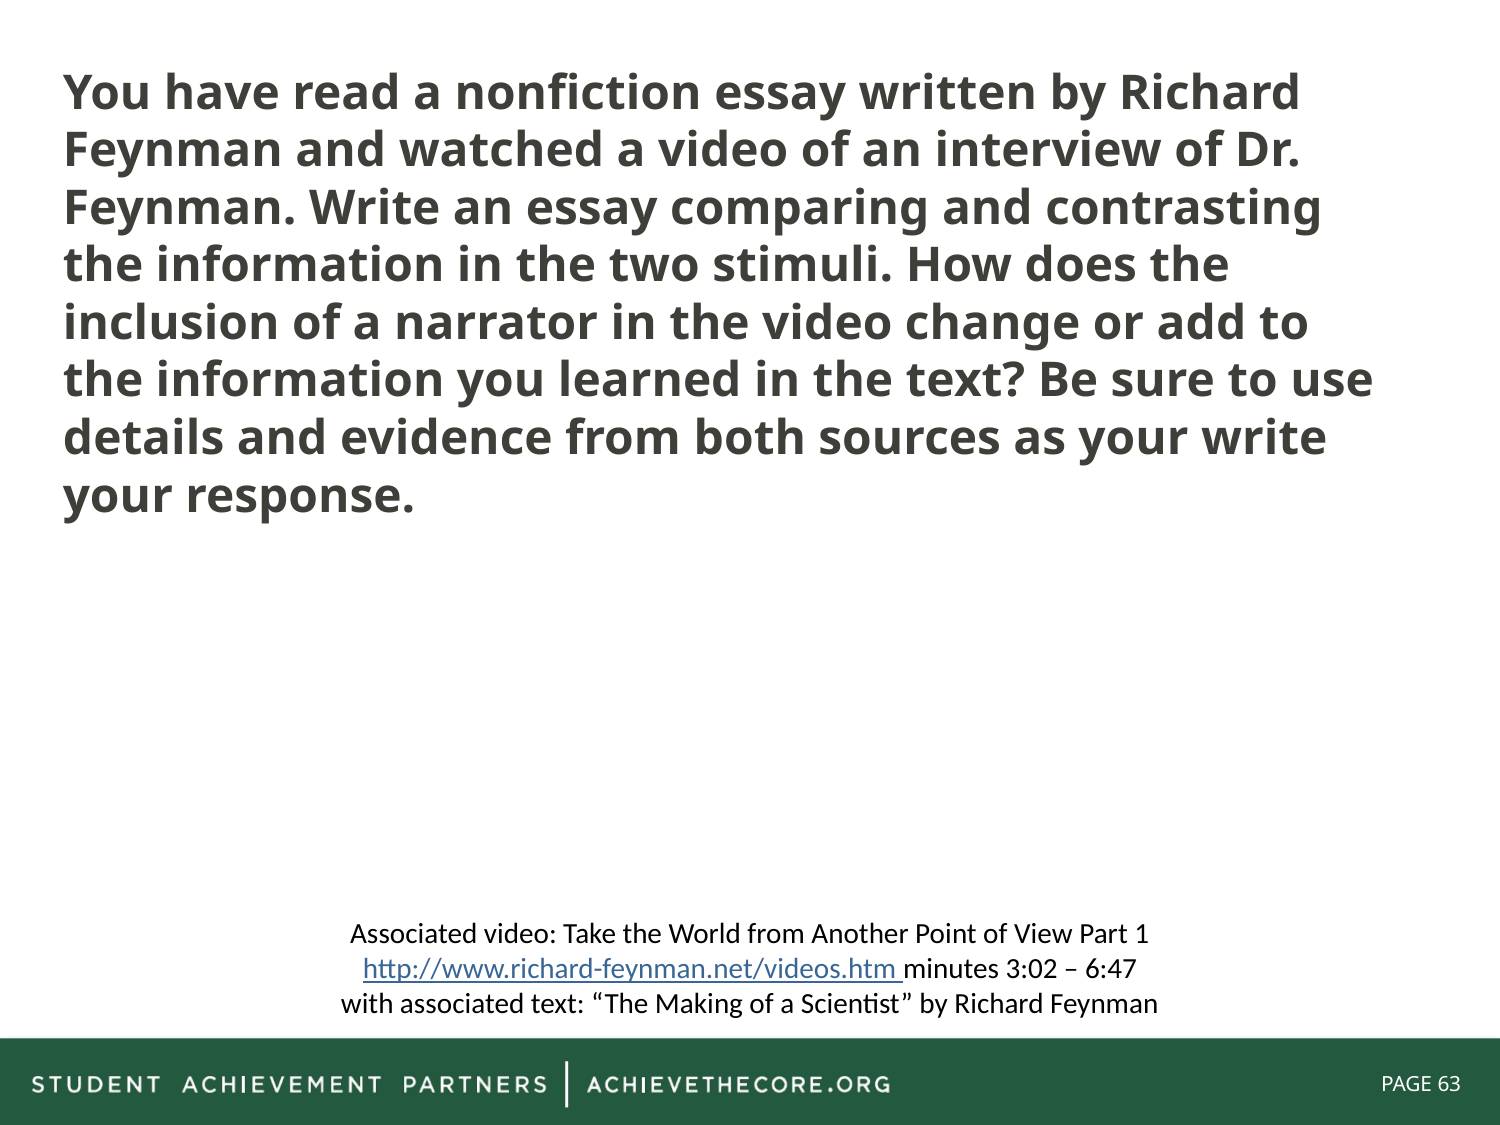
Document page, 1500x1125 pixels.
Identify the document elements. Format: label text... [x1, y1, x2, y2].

list You have read a nonfiction essay written by Richard Feynman and watched a video of an interview of Dr. Feynman. Write an essay comparing and contrasting the information in the two stimuli. How does the inclusion of a narrator in the video change or add to the information you learned in the text? Be sure to use details and evidence from both sources as your write your response. [47, 53, 1417, 532]
text_box Associated video: Take the World from Another Point of View Part 1 http://www.richard-feynman.net/videos.htm minutes 3:02 – 6:47 with associated text: “The Making of a Scientist” by Richard Feynman [0, 907, 1500, 1027]
